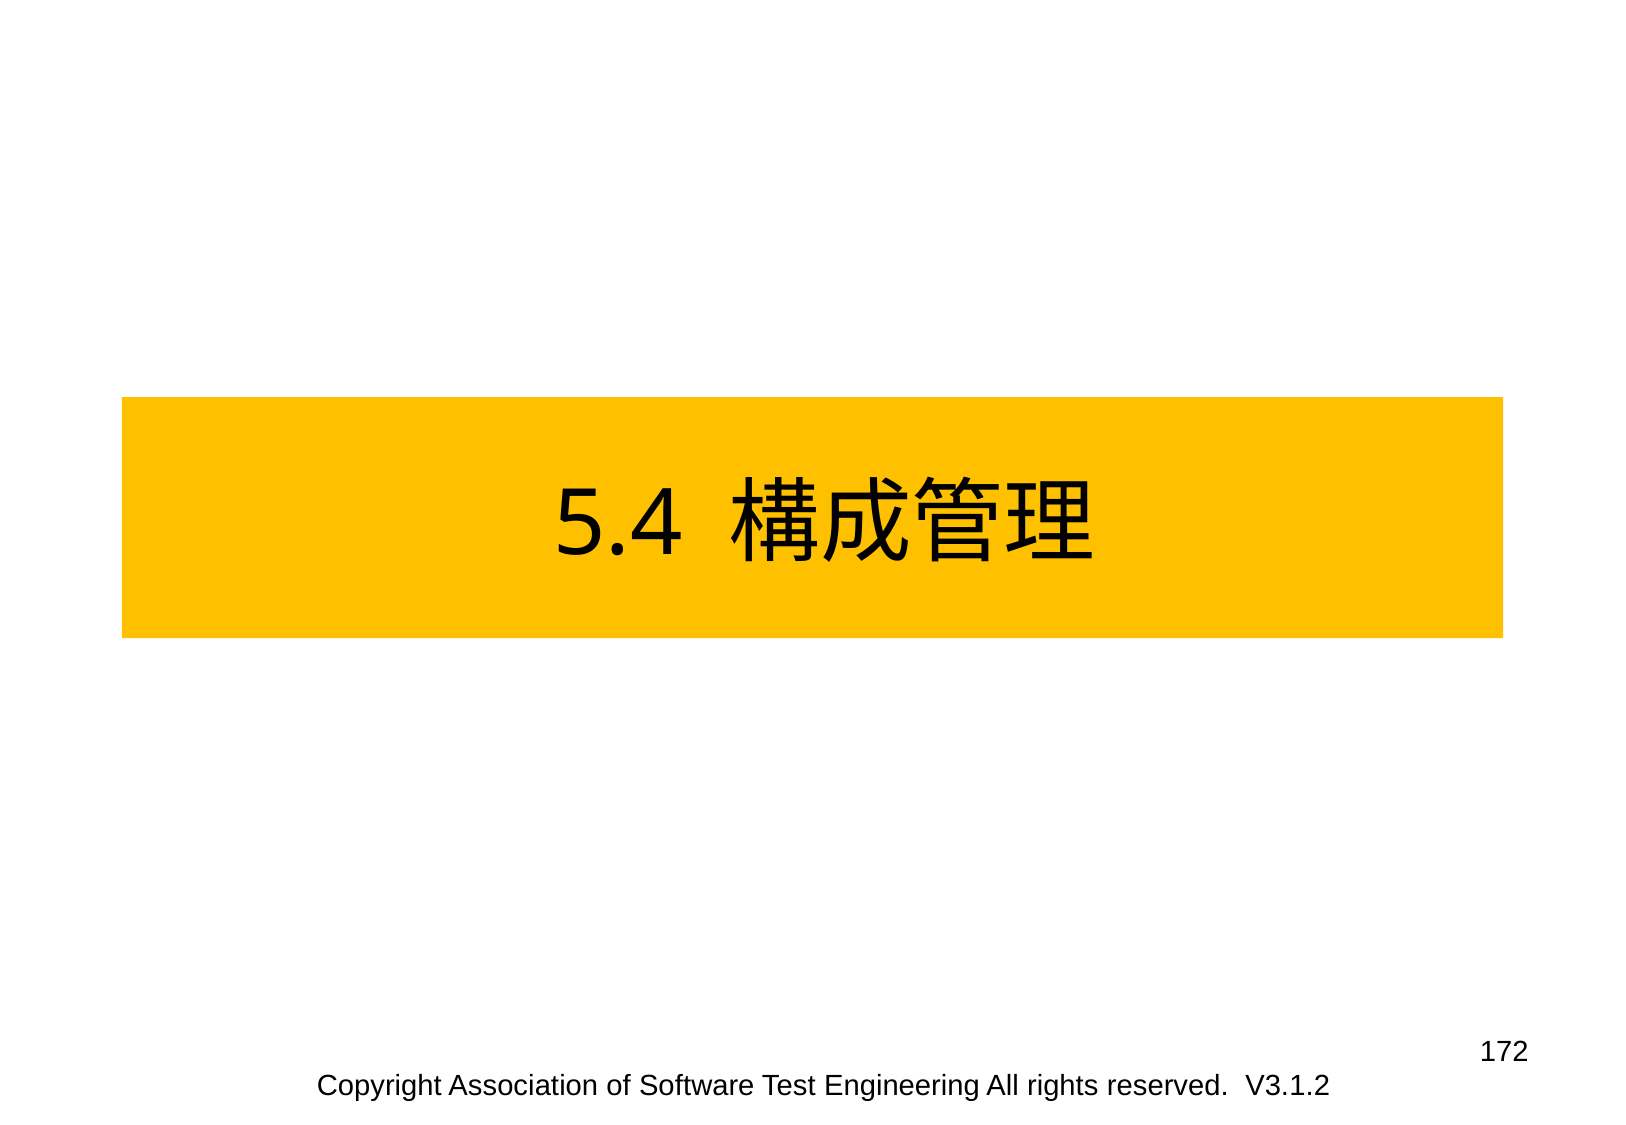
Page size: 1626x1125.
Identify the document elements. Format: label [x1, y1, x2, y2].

text_box [121, 397, 1504, 639]
footer [233, 1058, 1164, 1103]
slide_number [1164, 1024, 1544, 1103]
